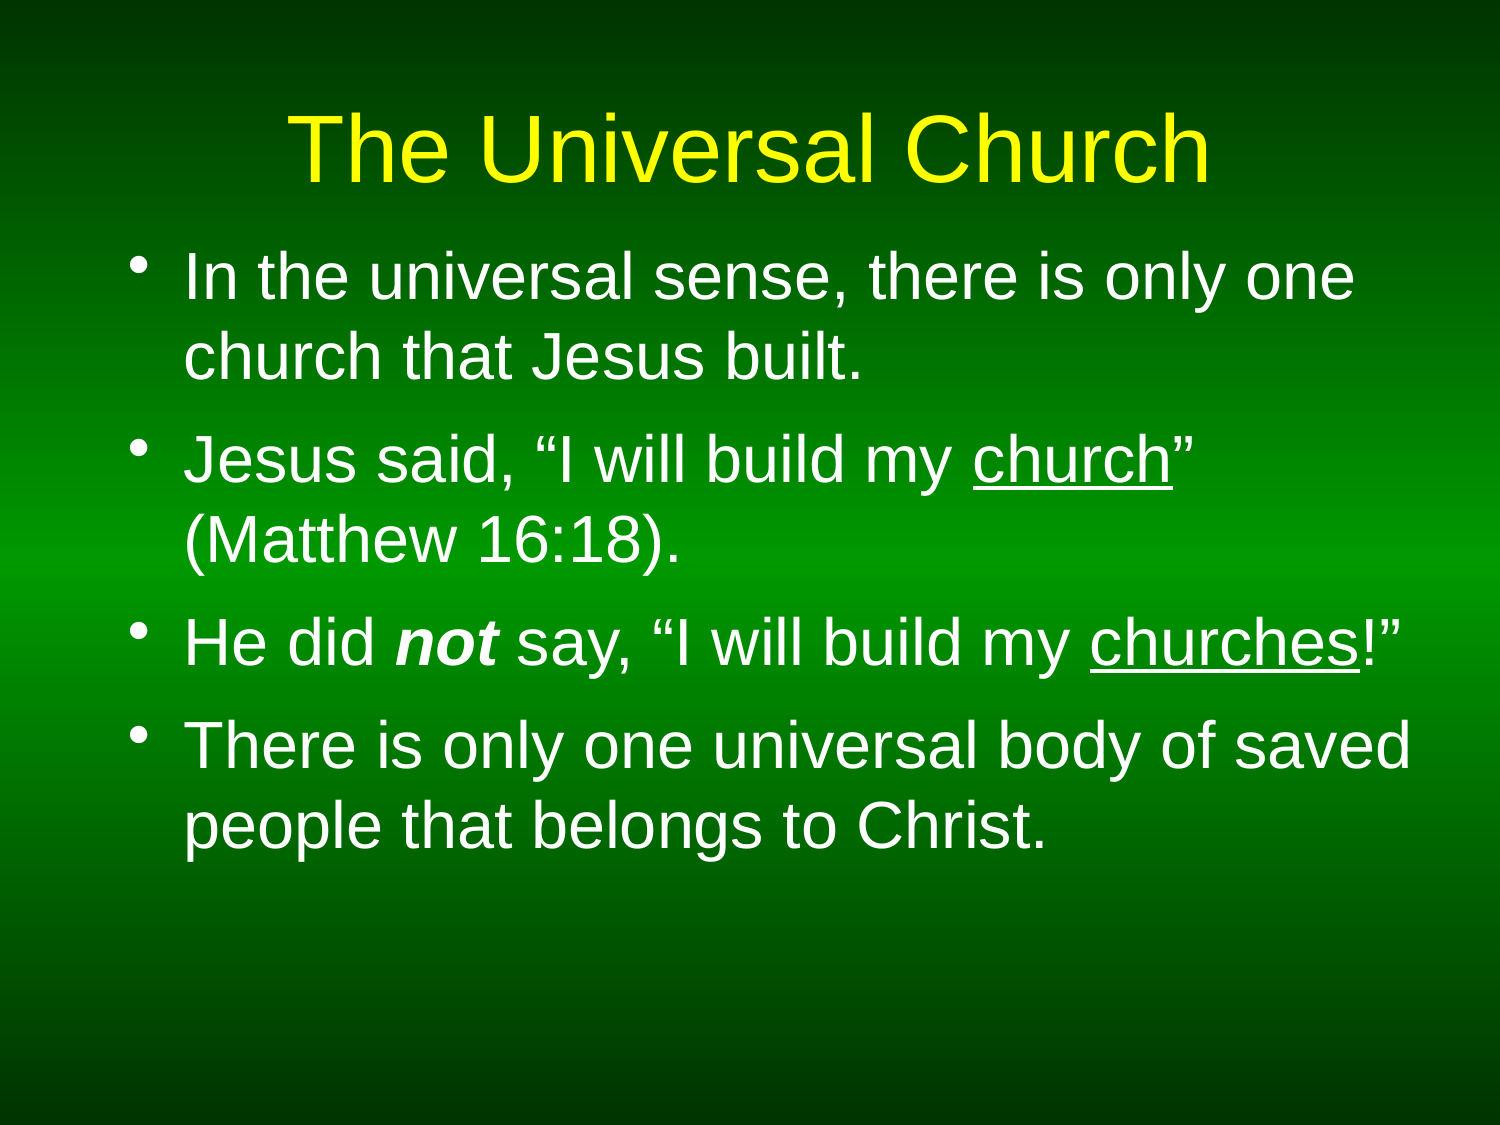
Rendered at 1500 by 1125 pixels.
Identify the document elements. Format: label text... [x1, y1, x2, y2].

title The Universal Church [37, 50, 1463, 238]
list In the universal sense, there is only one church that Jesus built. Jesus said, “I will build my church” (Matthew 16:18). He did not say, “I will build my churches!” There is only one universal body of saved people that belongs to Christ. [112, 224, 1463, 913]
